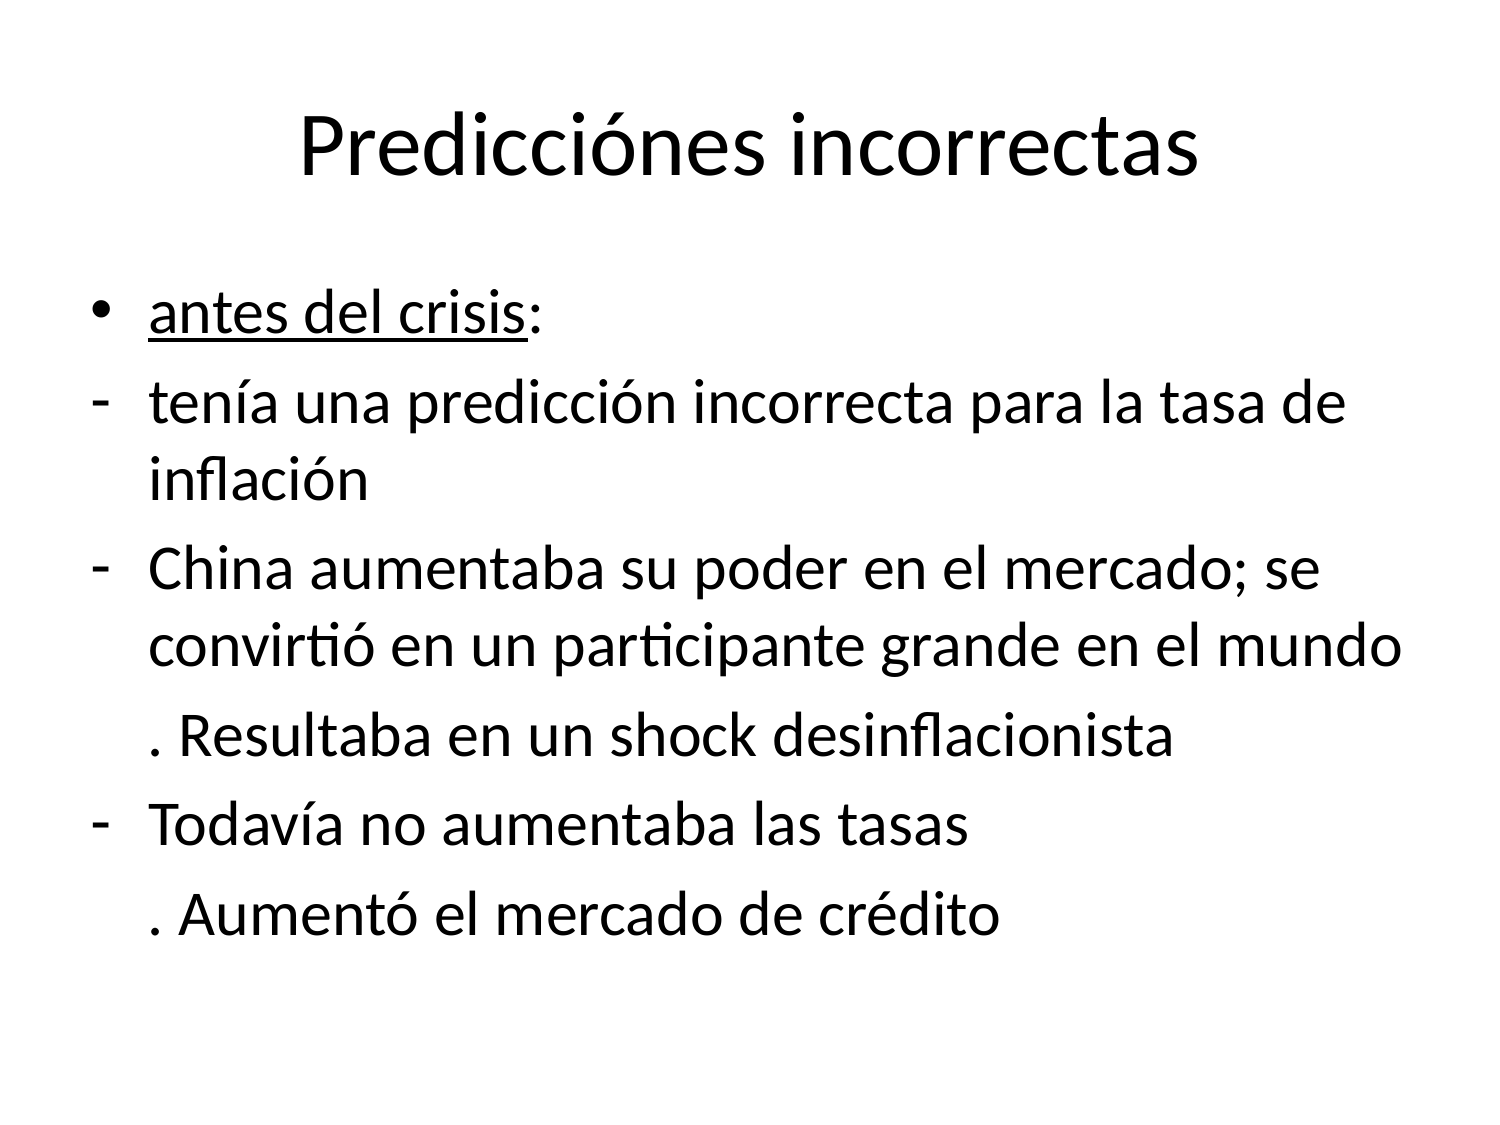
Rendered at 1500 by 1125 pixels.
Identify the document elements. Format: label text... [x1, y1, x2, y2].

list antes del crisis: tenía una predicción incorrecta para la tasa de inflación China aumentaba su poder en el mercado; se convirtió en un participante grande en el mundo . Resultaba en un shock desinflacionista Todavía no aumentaba las tasas . Aumentó el mercado de crédito [75, 262, 1425, 1005]
title Predicciónes incorrectas [75, 45, 1425, 233]
